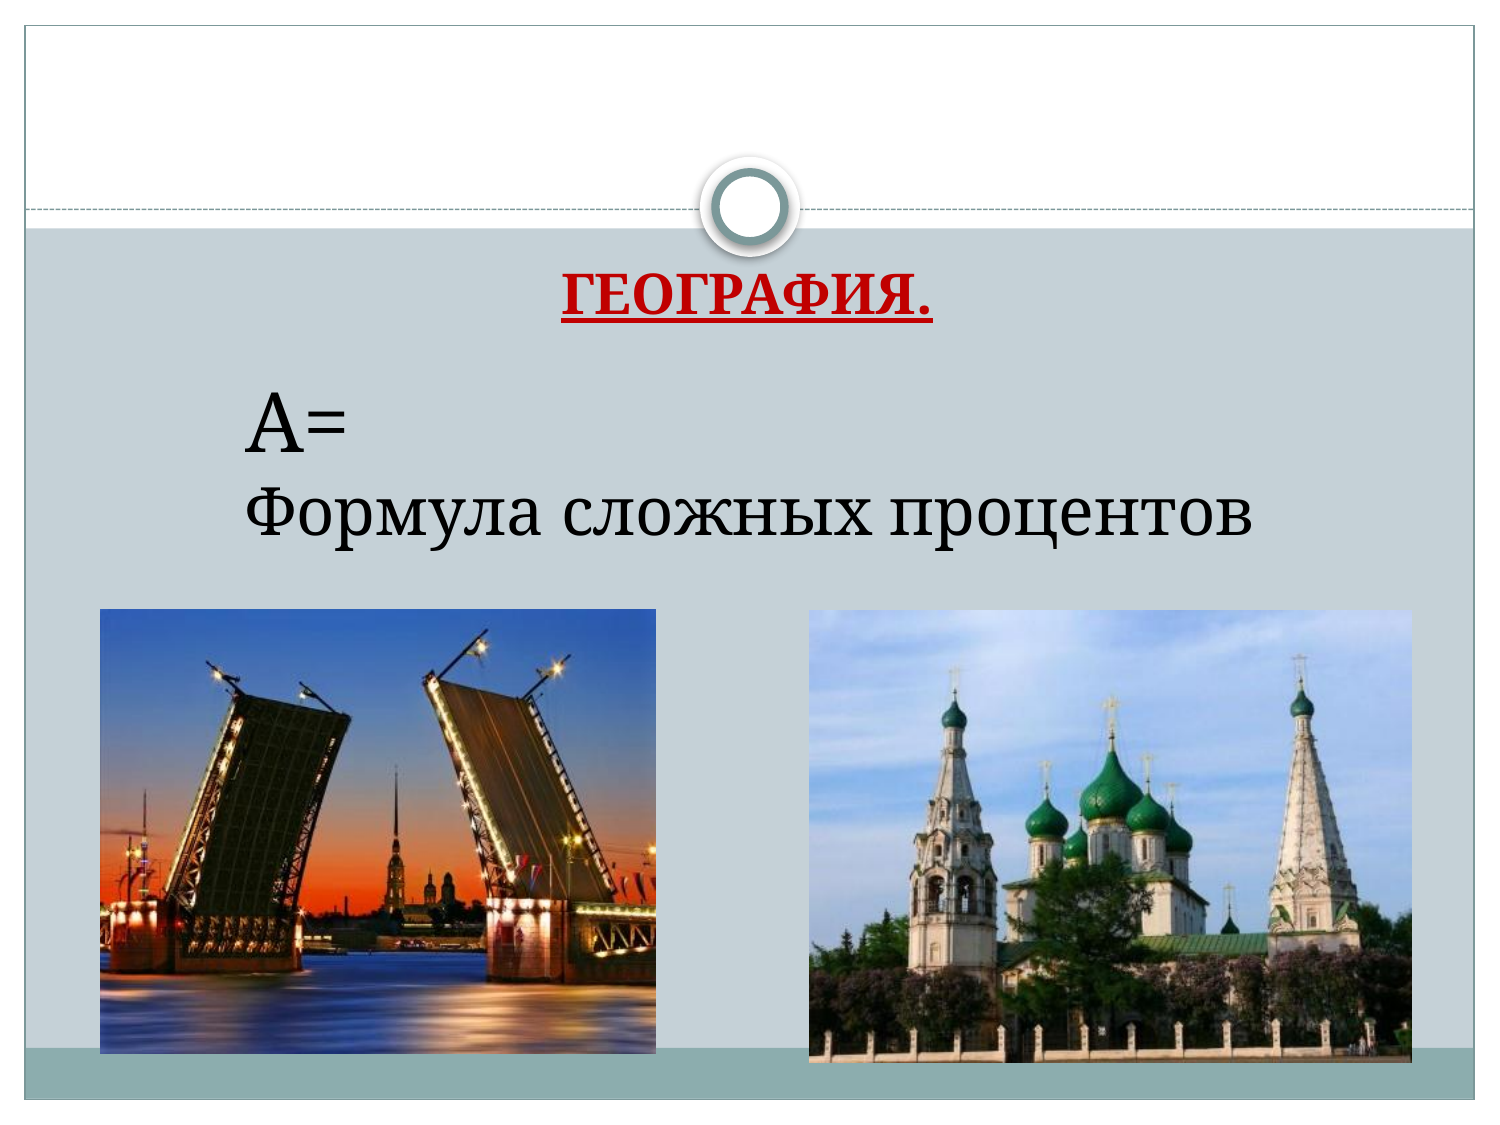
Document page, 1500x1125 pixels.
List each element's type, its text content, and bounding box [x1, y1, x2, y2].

picture [808, 610, 1413, 1063]
picture [100, 609, 656, 1055]
list ГЕОГРАФИЯ. [49, 250, 1445, 1001]
